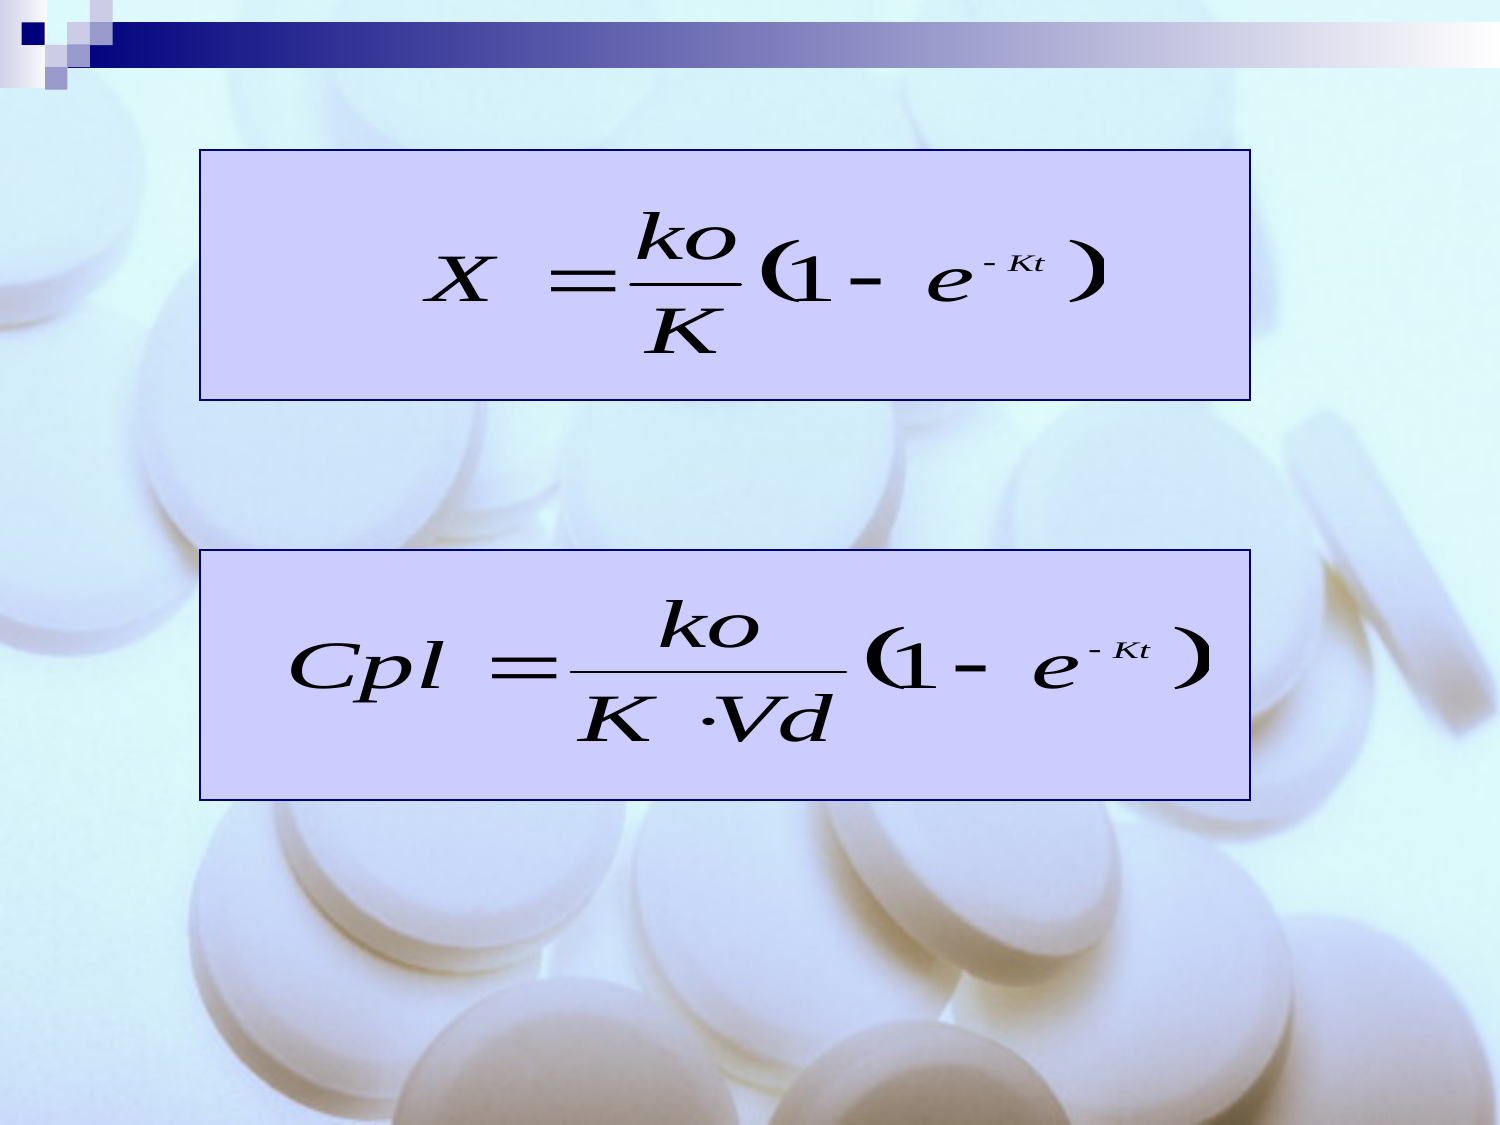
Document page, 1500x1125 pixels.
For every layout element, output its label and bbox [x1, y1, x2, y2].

text_box [199, 149, 1250, 400]
picture [0, 67, 1500, 1125]
text_box [407, 199, 1105, 363]
picture [113, 0, 1500, 22]
text_box [278, 587, 1209, 751]
picture [47, 0, 89, 45]
text_box [199, 549, 1250, 800]
